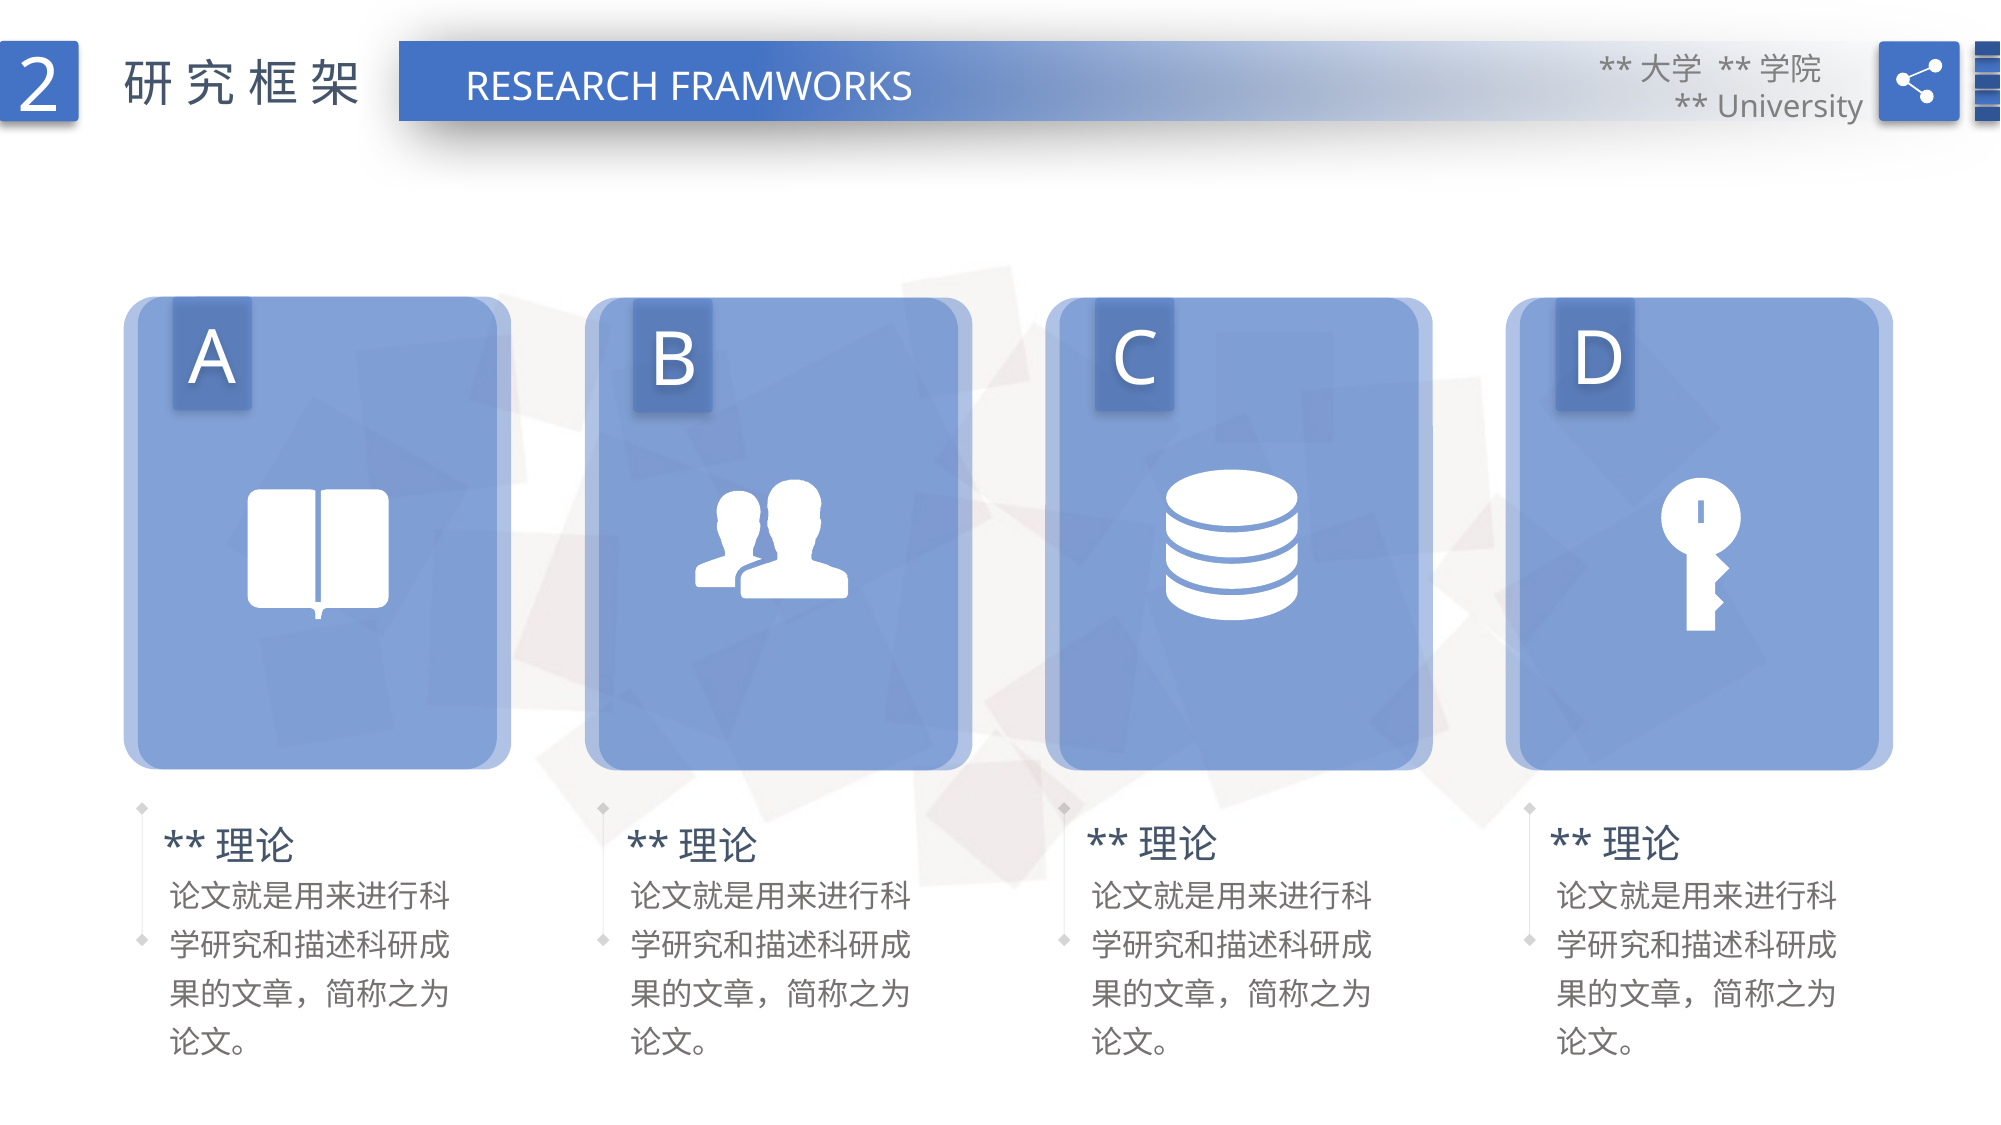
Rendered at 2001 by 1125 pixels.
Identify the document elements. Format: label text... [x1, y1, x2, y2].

text_box [399, 40, 2000, 122]
text_box [1166, 574, 1298, 621]
text_box [1518, 296, 1895, 772]
text_box A [171, 295, 254, 412]
text_box 2 [0, 39, 80, 123]
text_box D [1554, 296, 1637, 413]
text_box [1166, 543, 1298, 589]
text_box **理论 [147, 798, 310, 876]
text_box [1044, 296, 1081, 772]
text_box [1058, 296, 1434, 772]
text_box 研究框架 [108, 43, 376, 119]
text_box C [1094, 296, 1176, 413]
text_box 论文就是用来进行科学研究和描述科研成果的文章，简称之为论文。 [1541, 858, 1854, 1068]
text_box [1166, 469, 1298, 527]
text_box [1504, 296, 1542, 772]
text_box [740, 479, 849, 599]
text_box 论文就是用来进行科学研究和描述科研成果的文章，简称之为论文。 [615, 858, 928, 1068]
text_box [598, 296, 974, 772]
text_box [1166, 512, 1298, 558]
text_box [695, 490, 763, 588]
text_box RESEARCH FRAMWORKS [450, 53, 929, 116]
text_box **理论 [1534, 797, 1697, 875]
text_box [247, 489, 389, 620]
text_box **理论 [1070, 797, 1233, 875]
text_box [1661, 477, 1741, 631]
text_box **理论 [611, 798, 773, 876]
text_box 论文就是用来进行科学研究和描述科研成果的文章，简称之为论文。 [1076, 858, 1389, 1068]
text_box 论文就是用来进行科学研究和描述科研成果的文章，简称之为论文。 [154, 858, 467, 1068]
text_box B [632, 297, 714, 414]
picture [0, 0, 2001, 1125]
text_box [583, 296, 621, 772]
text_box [1522, 41, 2000, 136]
text_box [136, 295, 513, 771]
text_box [122, 295, 159, 771]
